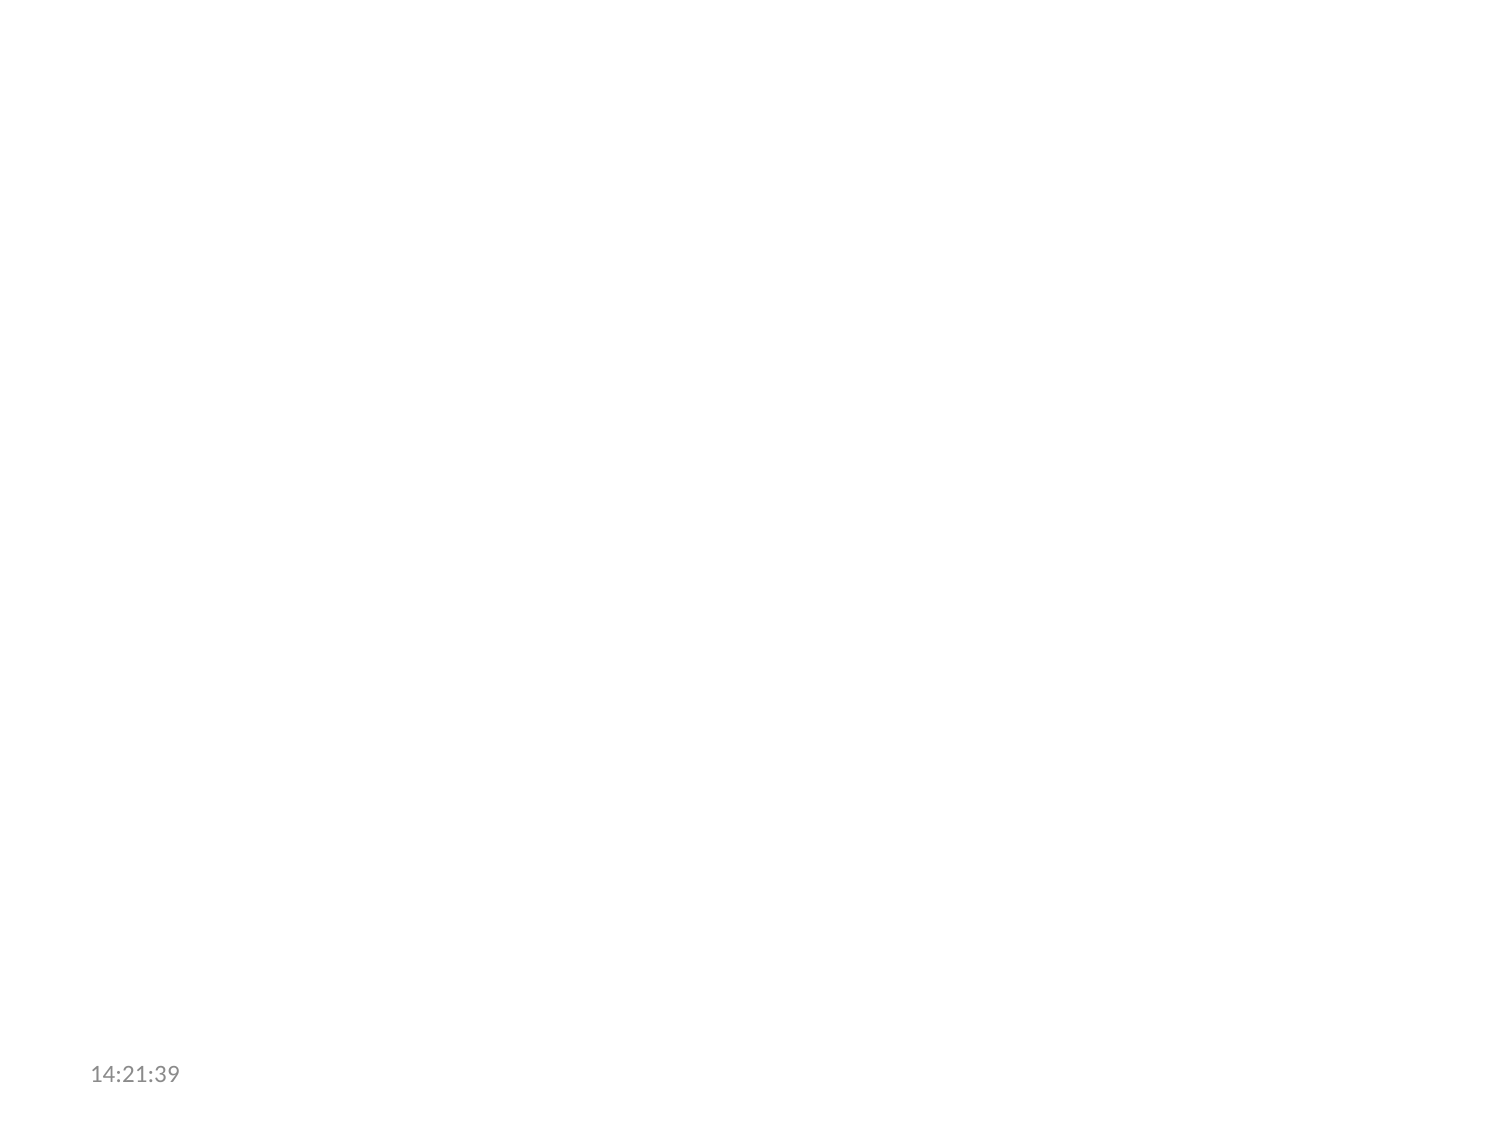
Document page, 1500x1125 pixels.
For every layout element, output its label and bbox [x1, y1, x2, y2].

slide_number [75, 1042, 425, 1103]
